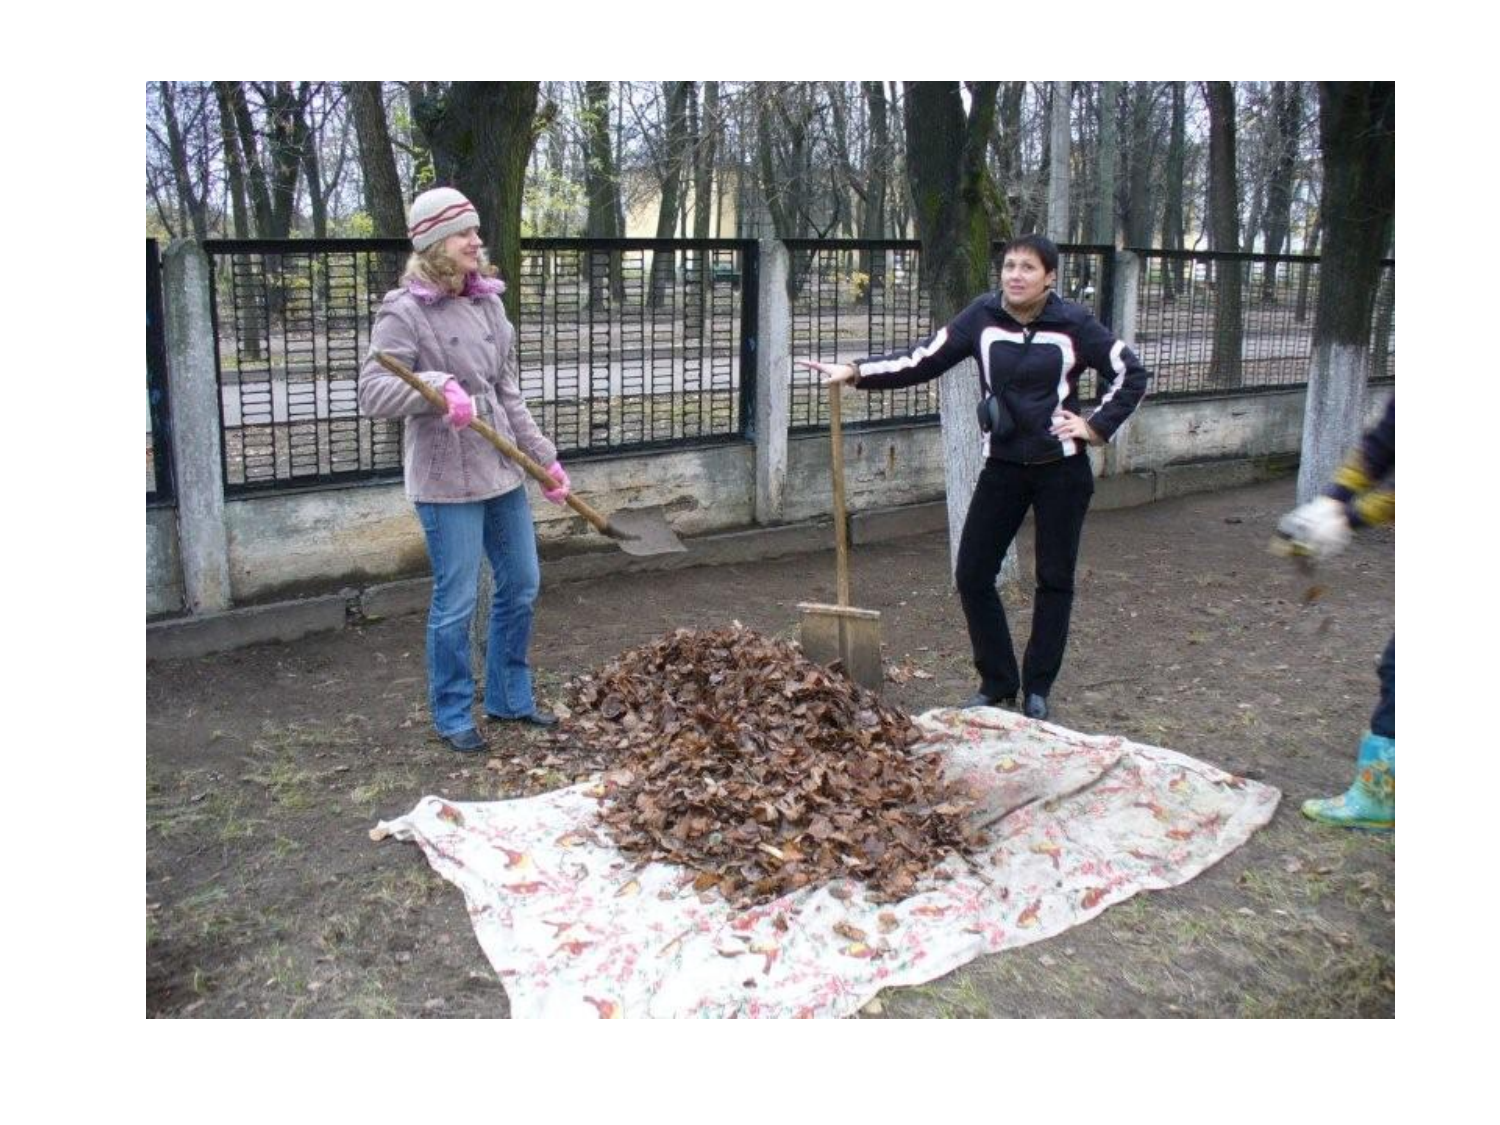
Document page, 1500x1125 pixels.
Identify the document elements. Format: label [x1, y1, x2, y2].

picture [145, 81, 1395, 1019]
